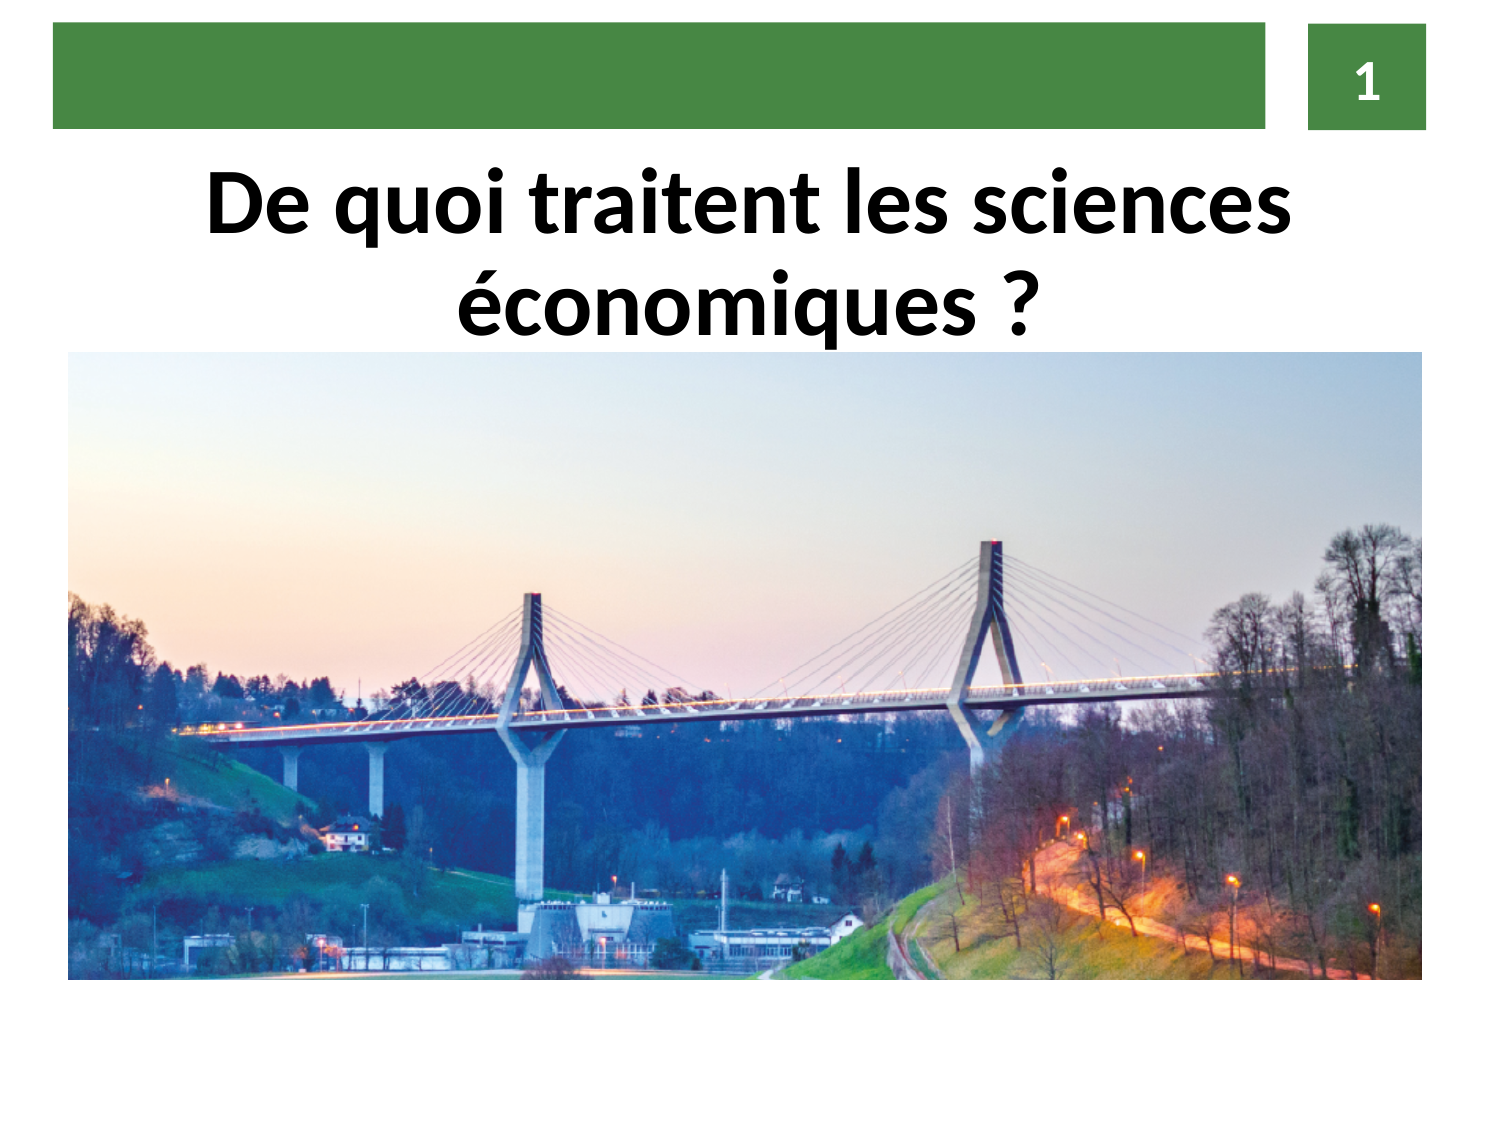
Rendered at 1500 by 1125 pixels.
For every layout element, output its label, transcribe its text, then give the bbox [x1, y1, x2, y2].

picture [68, 352, 1422, 980]
text_box [52, 22, 1266, 129]
text_box 1 [1308, 23, 1427, 131]
title De quoi traitent les sciences économiques ? [112, 145, 1388, 352]
